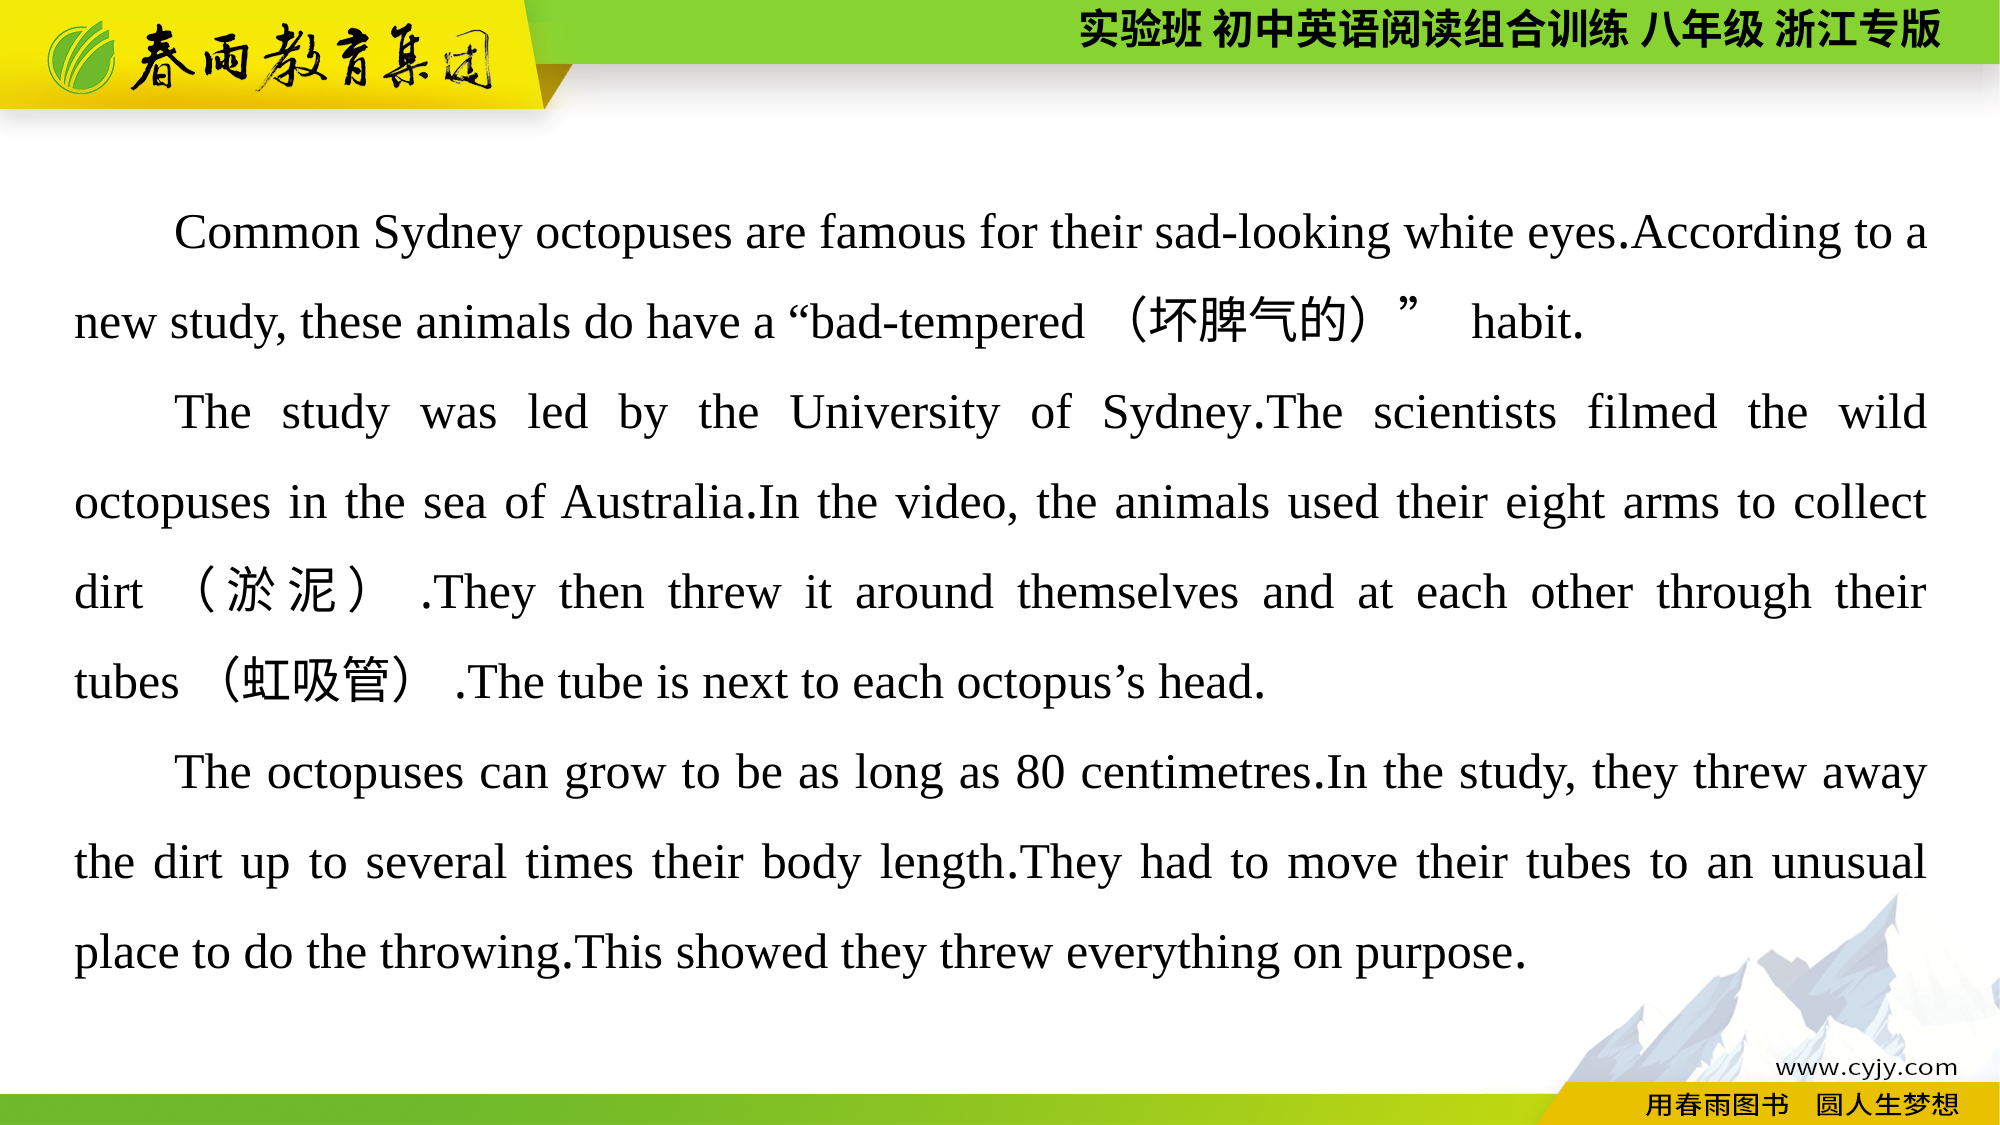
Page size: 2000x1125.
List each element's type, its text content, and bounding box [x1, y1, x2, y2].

picture [0, 0, 2000, 1125]
list Common Sydney octopuses are famous for their sad-looking white eyes.According to a new study, these animals do have a “bad-tempered（坏脾气的）” habit. The study was led by the University of Sydney.The scientists filmed the wild octopuses in the sea of Australia.In the video, the animals used their eight arms to collect dirt（淤泥）.They then threw it around themselves and at each other through their tubes（虹吸管）.The tube is next to each octopus’s head. The octopuses can grow to be as long as 80 centimetres.In the study, they threw away the dirt up to several times their body length.They had to move their tubes to an unusual place to do the throwing.This showed they threw everything on purpose. [59, 160, 1944, 994]
